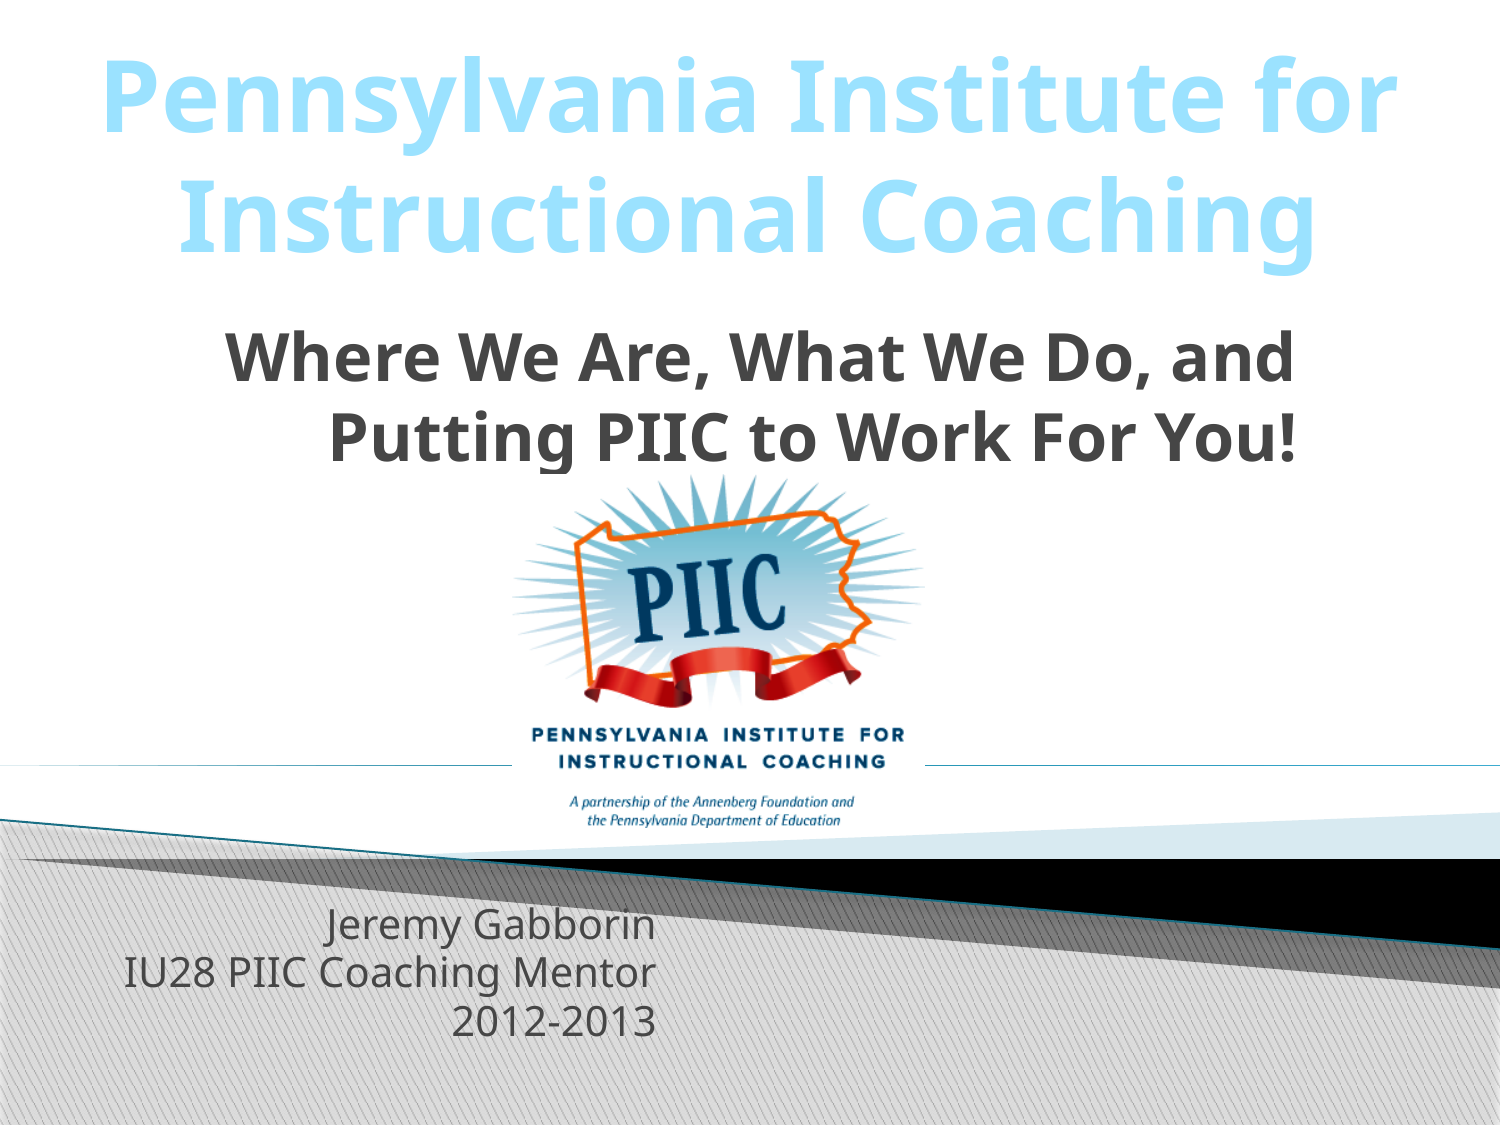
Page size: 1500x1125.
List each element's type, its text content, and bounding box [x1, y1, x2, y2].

picture [512, 474, 926, 829]
picture [5, 859, 1500, 989]
text_box Pennsylvania Institute for Instructional Coaching [0, 24, 1500, 280]
title Where We Are, What We Do, and Putting PIIC to Work For You! [37, 280, 1313, 483]
subtitle Jeremy Gabborin IU28 PIIC Coaching Mentor 2012-2013 [62, 900, 675, 1063]
